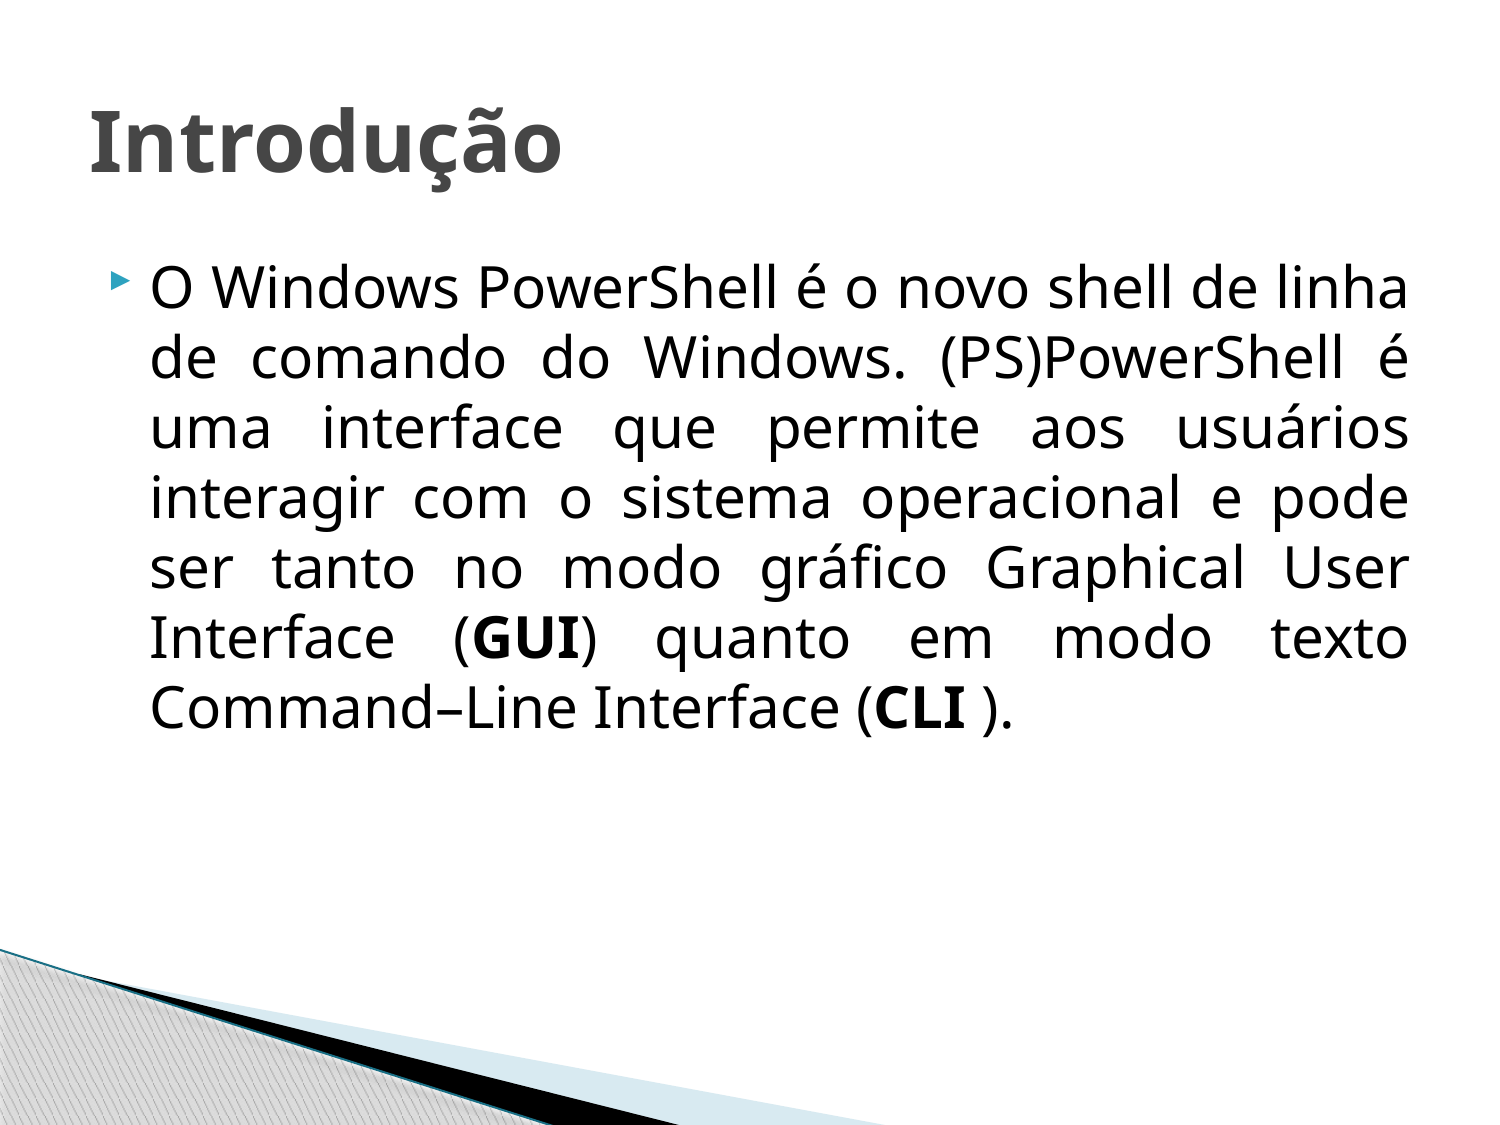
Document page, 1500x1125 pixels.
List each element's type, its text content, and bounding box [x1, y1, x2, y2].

title Introdução [75, 45, 1425, 233]
list O Windows PowerShell é o novo shell de linha de comando do Windows. (PS)PowerShell é uma interface que permite aos usuários interagir com o sistema operacional e pode ser tanto no modo gráfico Graphical User Interface (GUI) quanto em modo texto Command–Line Interface (CLI ). [75, 243, 1425, 986]
